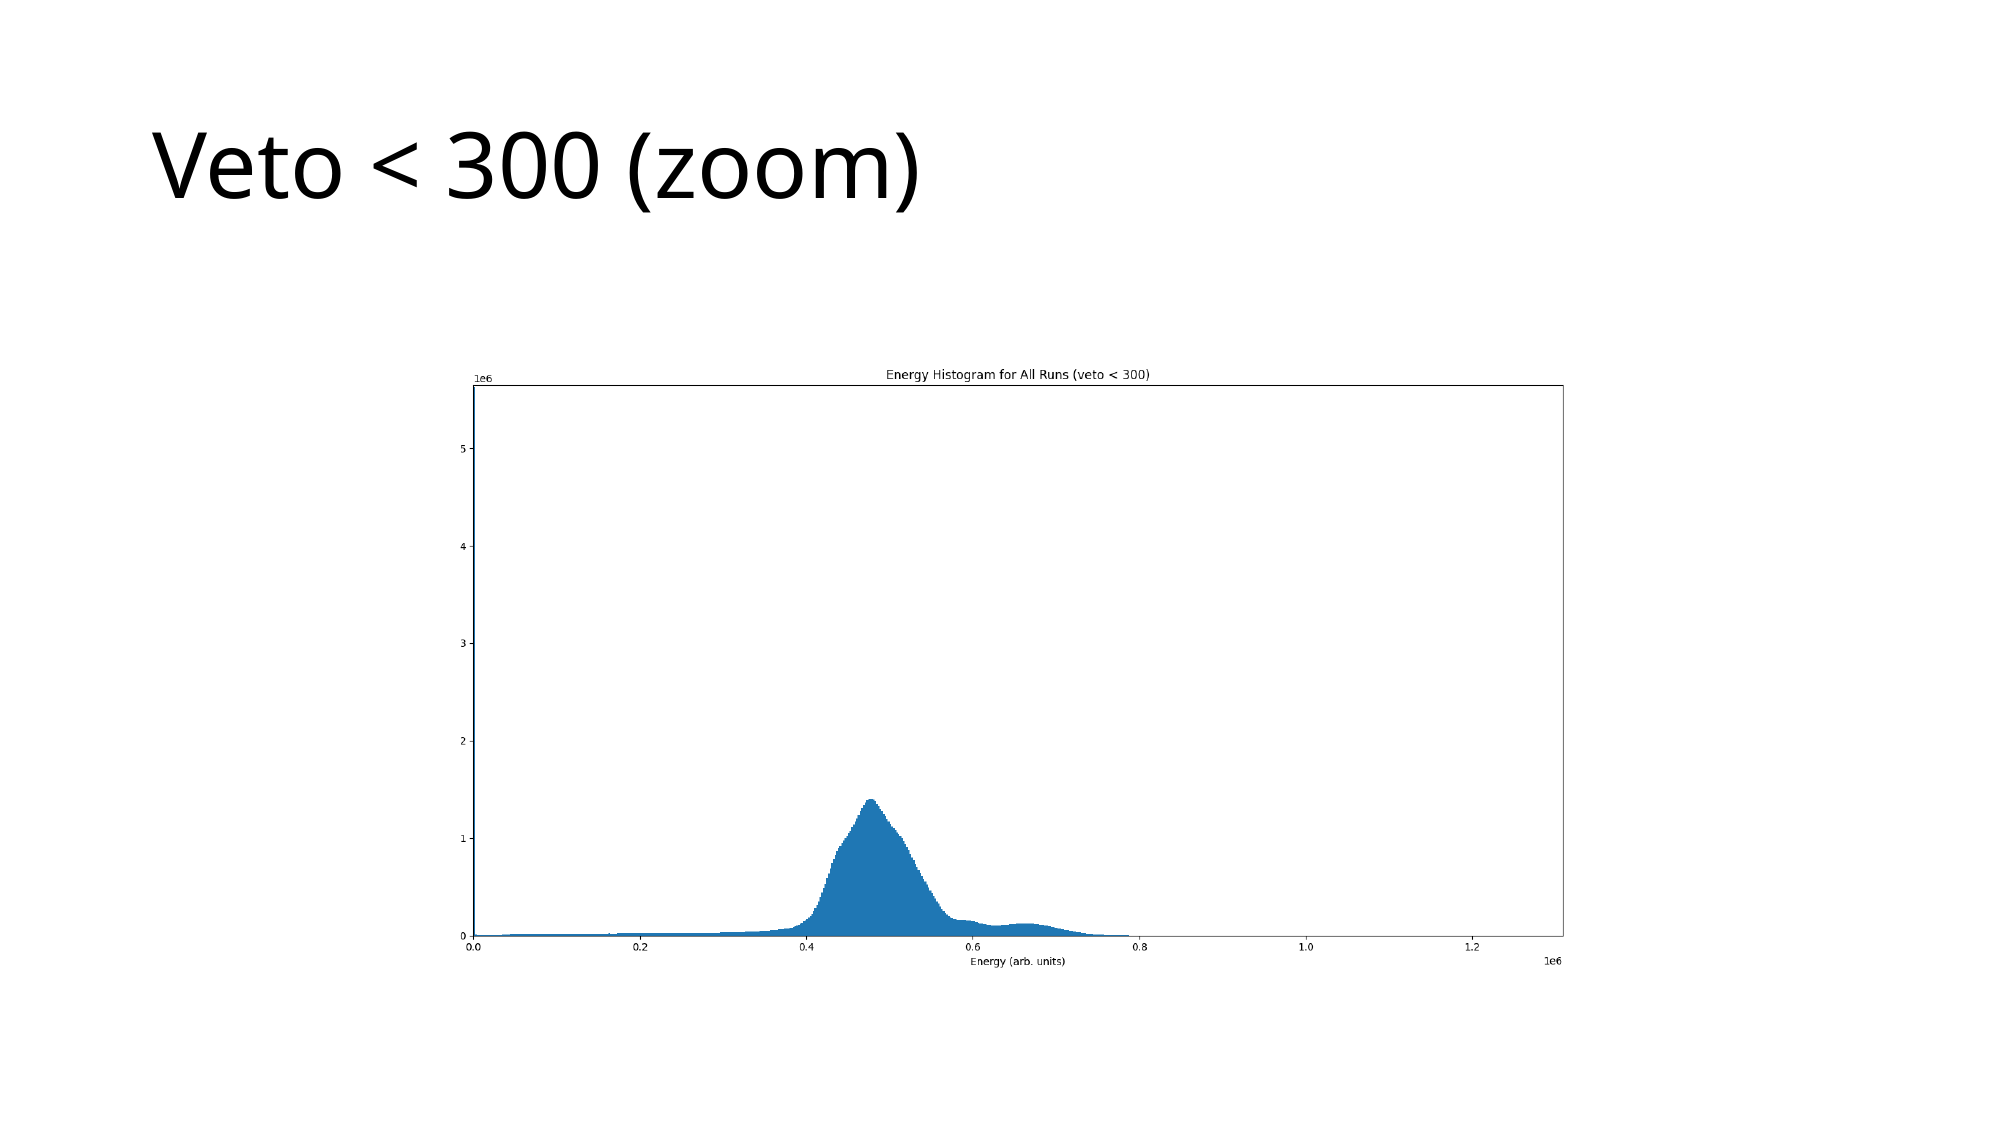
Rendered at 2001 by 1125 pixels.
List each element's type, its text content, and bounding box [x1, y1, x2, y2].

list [296, 298, 1704, 1014]
title Veto < 300 (zoom) [137, 59, 1863, 278]
